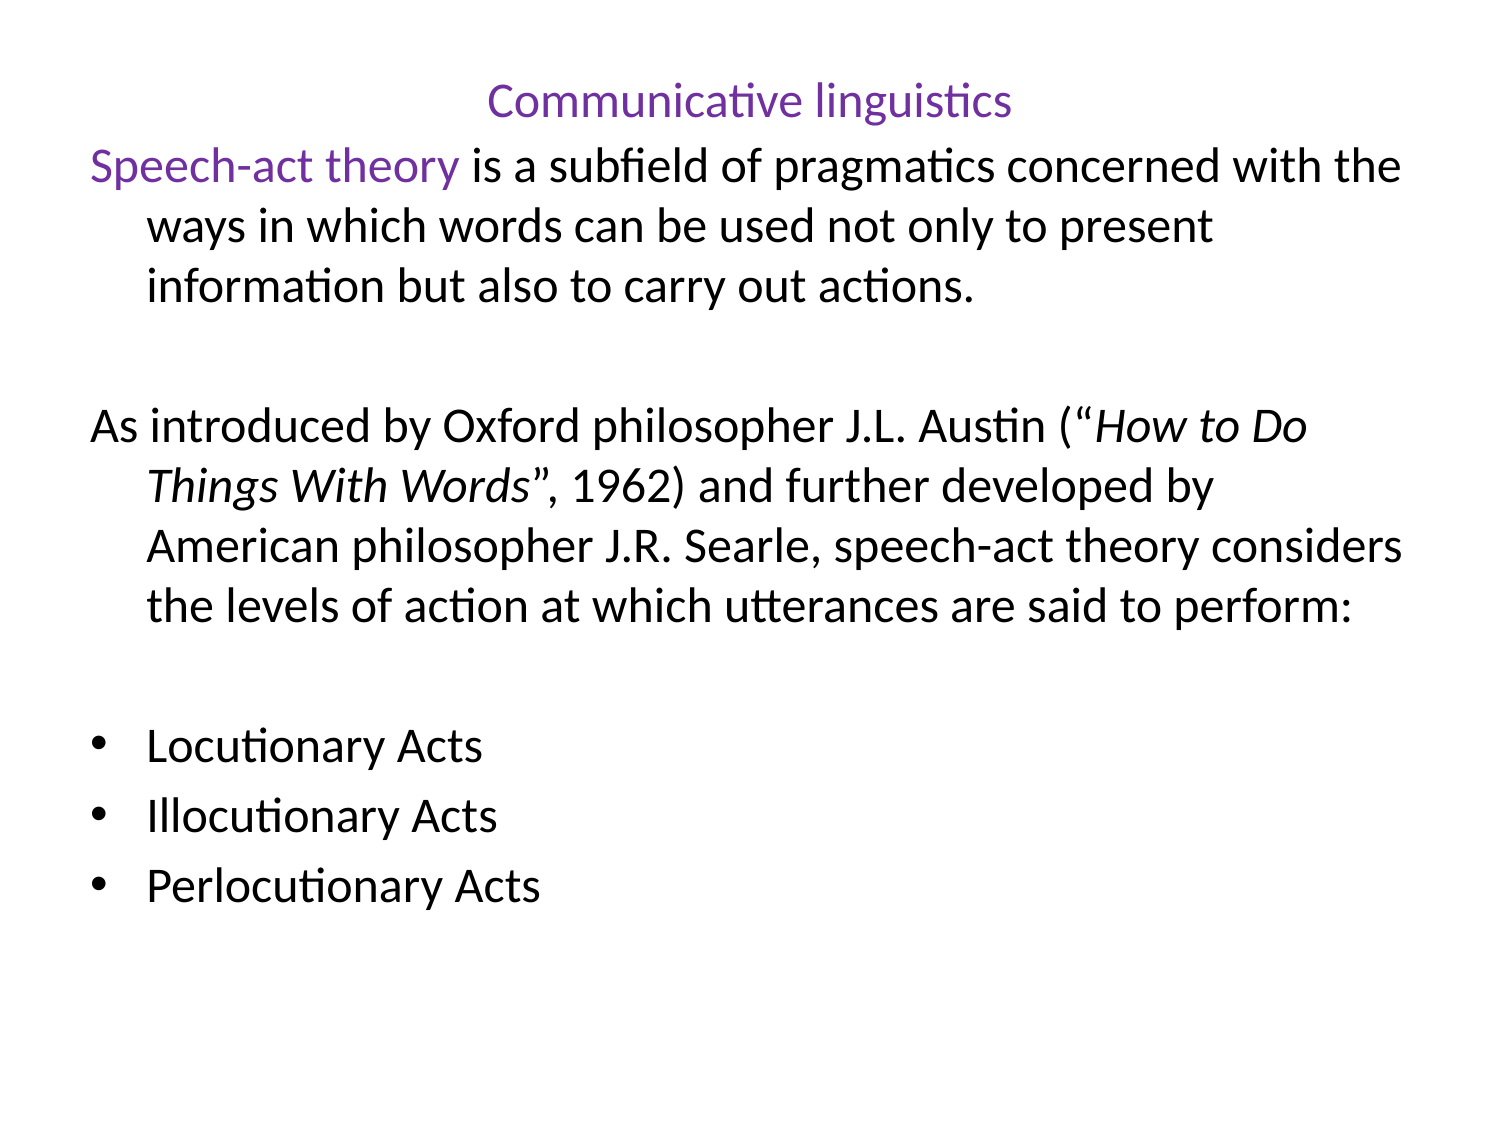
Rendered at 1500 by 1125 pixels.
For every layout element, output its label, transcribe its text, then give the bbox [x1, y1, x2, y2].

title Communicative linguistics [75, 45, 1425, 125]
list Speech-act theory is a subfield of pragmatics concerned with the ways in which words can be used not only to present information but also to carry out actions. As introduced by Oxford philosopher J.L. Austin (“How to Do Things With Words”, 1962) and further developed by American philosopher J.R. Searle, speech-act theory considers the levels of action at which utterances are said to perform: Locutionary Acts Illocutionary Acts Perlocutionary Acts [75, 125, 1425, 1083]
